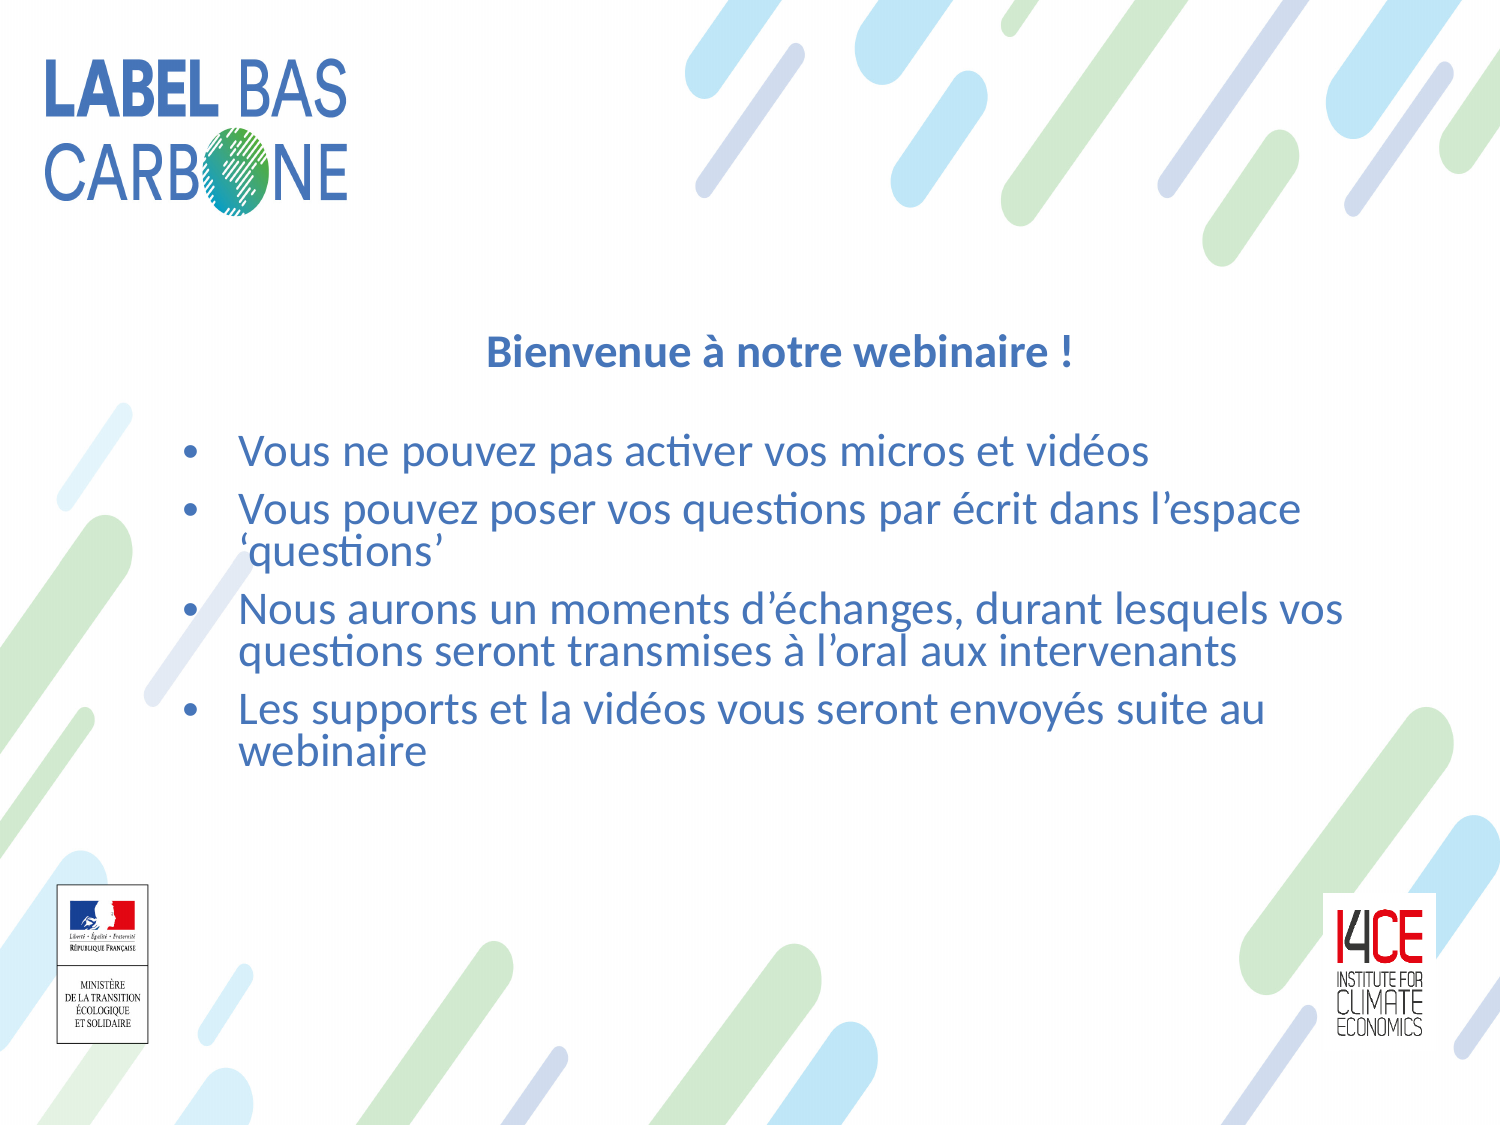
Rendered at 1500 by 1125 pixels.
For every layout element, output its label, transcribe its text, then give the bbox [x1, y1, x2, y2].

picture [0, 0, 1500, 1125]
subtitle Bienvenue à notre webinaire ! Vous ne pouvez pas activer vos micros et vidéos Vous pouvez poser vos questions par écrit dans l’espace ‘questions’ Nous aurons un moments d’échanges, durant lesquels vos questions seront transmises à l’oral aux intervenants Les supports et la vidéos vous seront envoyés suite au webinaire [167, 326, 1395, 894]
